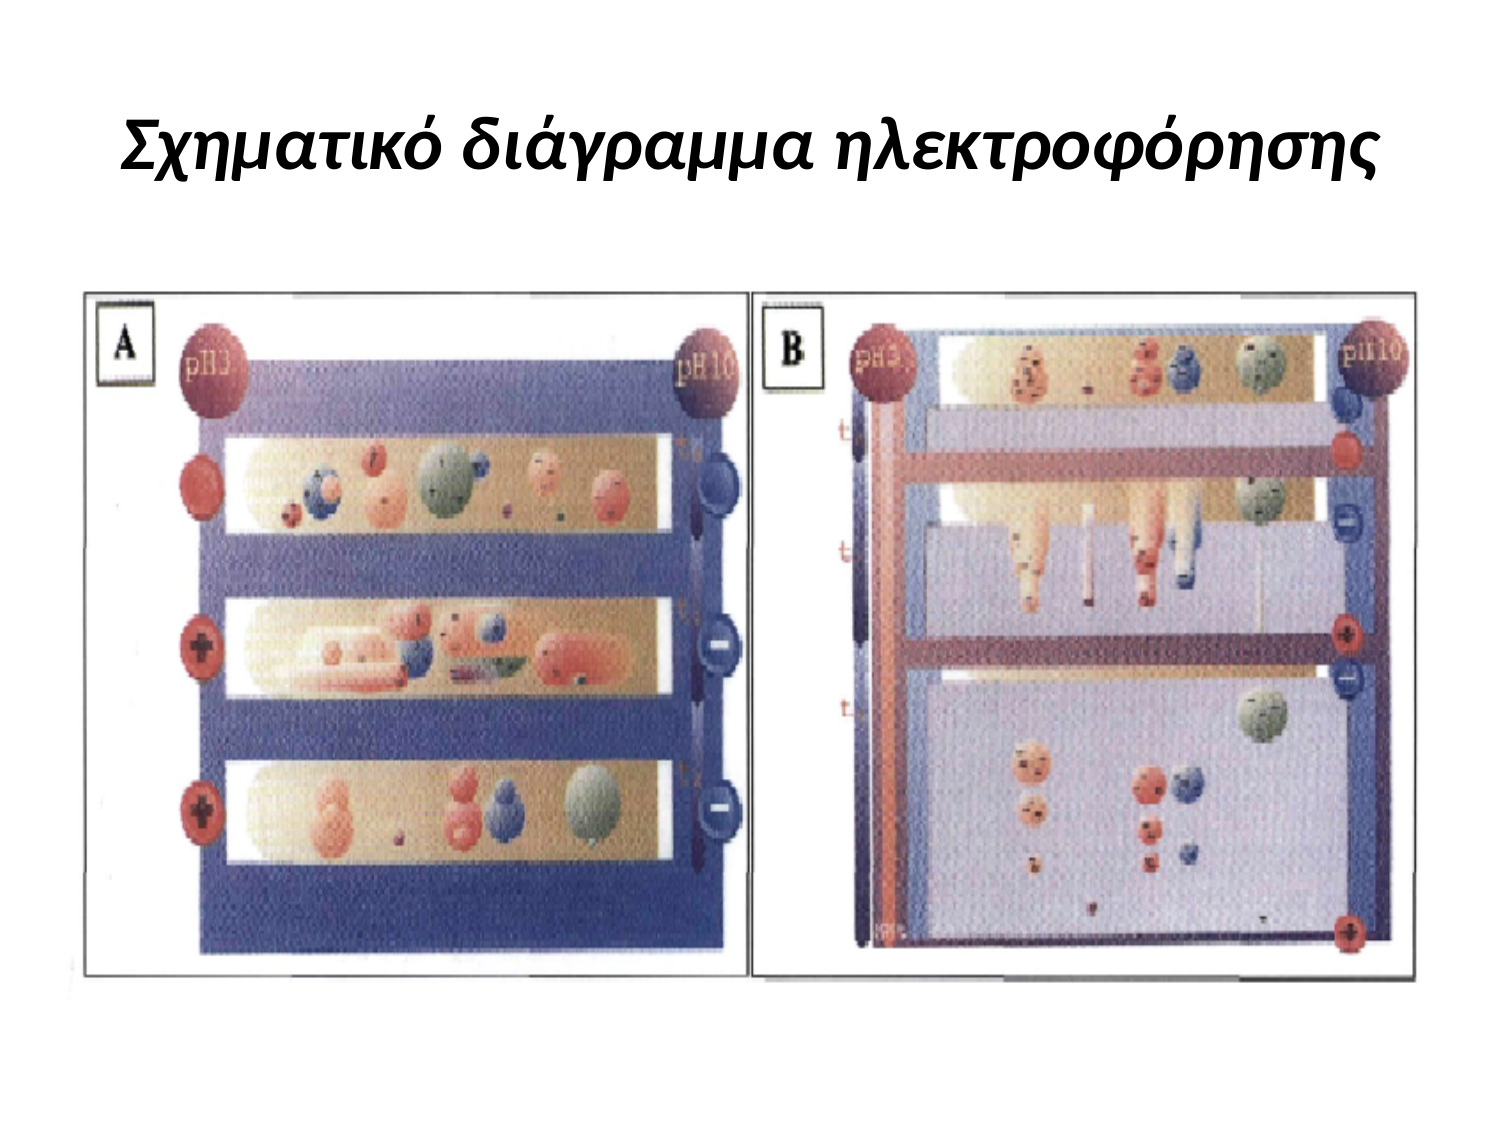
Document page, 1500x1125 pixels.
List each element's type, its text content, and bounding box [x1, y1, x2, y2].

title Σχηματικό διάγραμμα ηλεκτροφόρησης [75, 45, 1425, 233]
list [64, 290, 1436, 1000]
